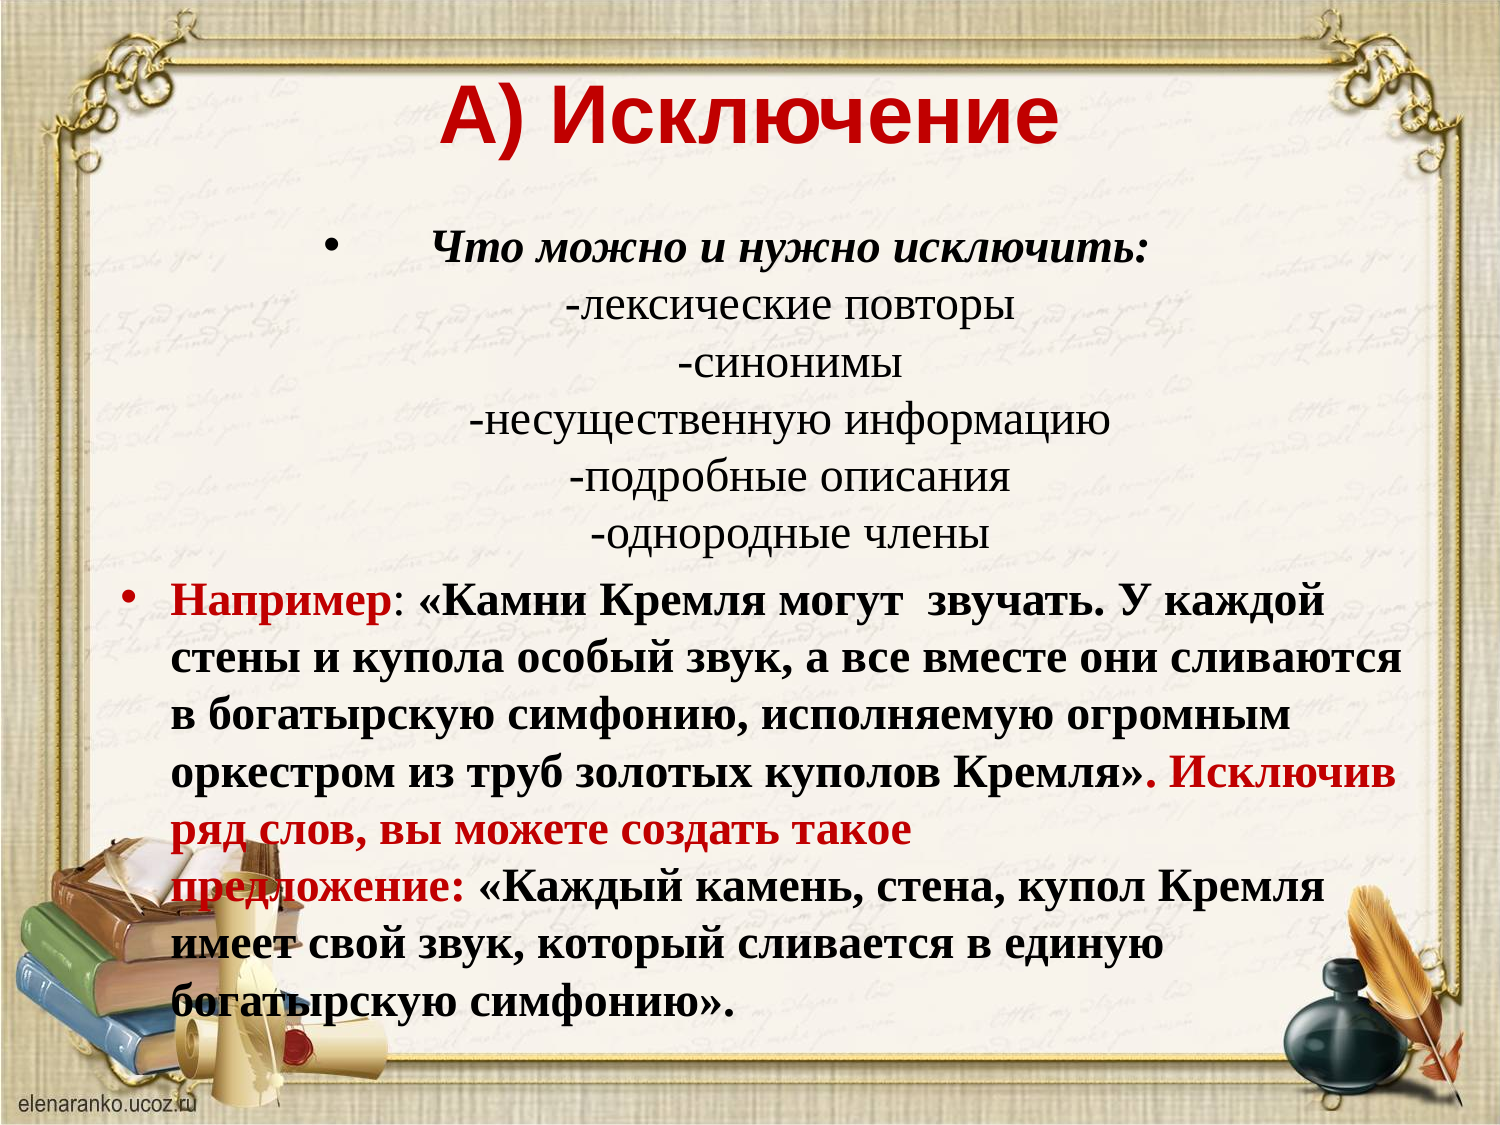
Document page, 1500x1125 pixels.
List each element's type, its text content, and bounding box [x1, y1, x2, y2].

title А) Исключение [75, 45, 1425, 176]
list Что можно и нужно исключить: -лексические повторы -синонимы -несущественную информацию -подробные описания -однородные члены Например: «Камни Кремля могут звучать. У каждой стены и купола особый звук, а все вместе они сливаются в богатырскую симфонию, исполняемую огромным оркестром из труб золотых куполов Кремля». Исключив ряд слов, вы можете создать такое предложение: «Каждый камень, стена, купол Кремля имеет свой звук, который сливается в единую богатырскую симфонию». [105, 140, 1425, 1043]
picture [0, 0, 1500, 1125]
